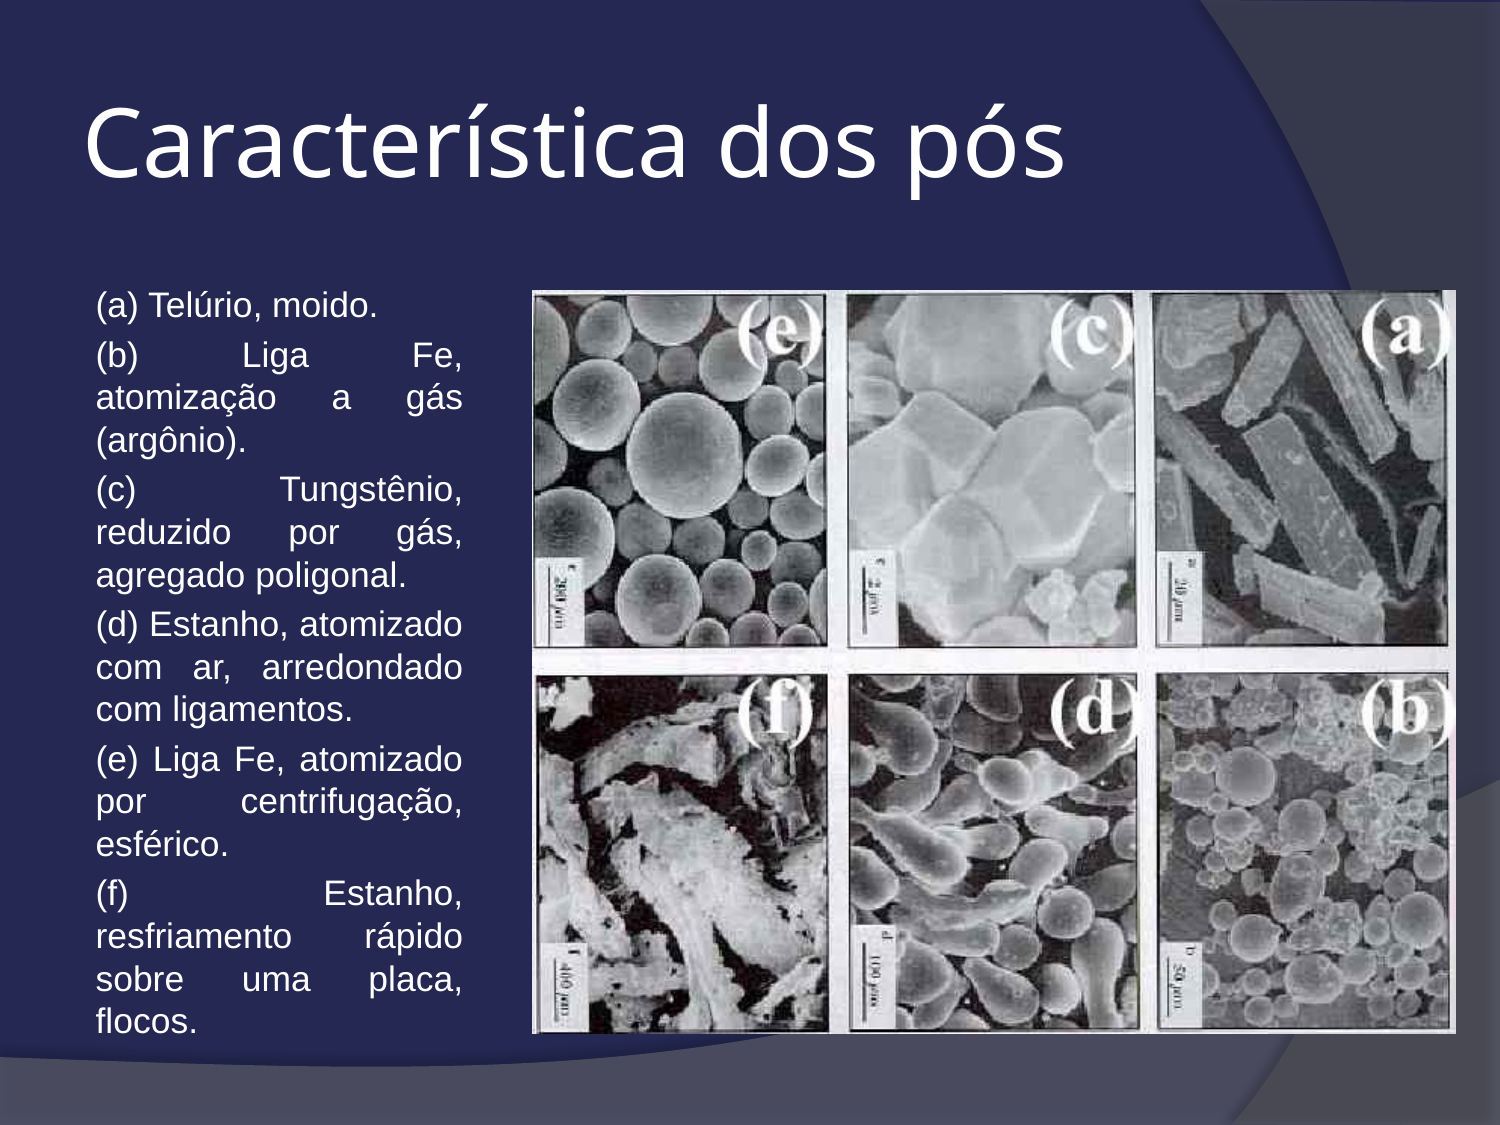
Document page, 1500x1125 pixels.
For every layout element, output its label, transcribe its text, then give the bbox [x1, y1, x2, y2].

list (a) Telúrio, moido. (b) Liga Fe, atomização a gás (argônio). (c) Tungstênio, reduzido por gás, agregado poligonal. (d) Estanho, atomizado com ar, arredondado com ligamentos. (e) Liga Fe, atomizado por centrifugação, esférico. (f) Estanho, resfriamento rápido sobre uma placa, flocos. [75, 276, 479, 1047]
picture [531, 290, 1456, 1034]
title Característica dos pós [75, 45, 1300, 233]
